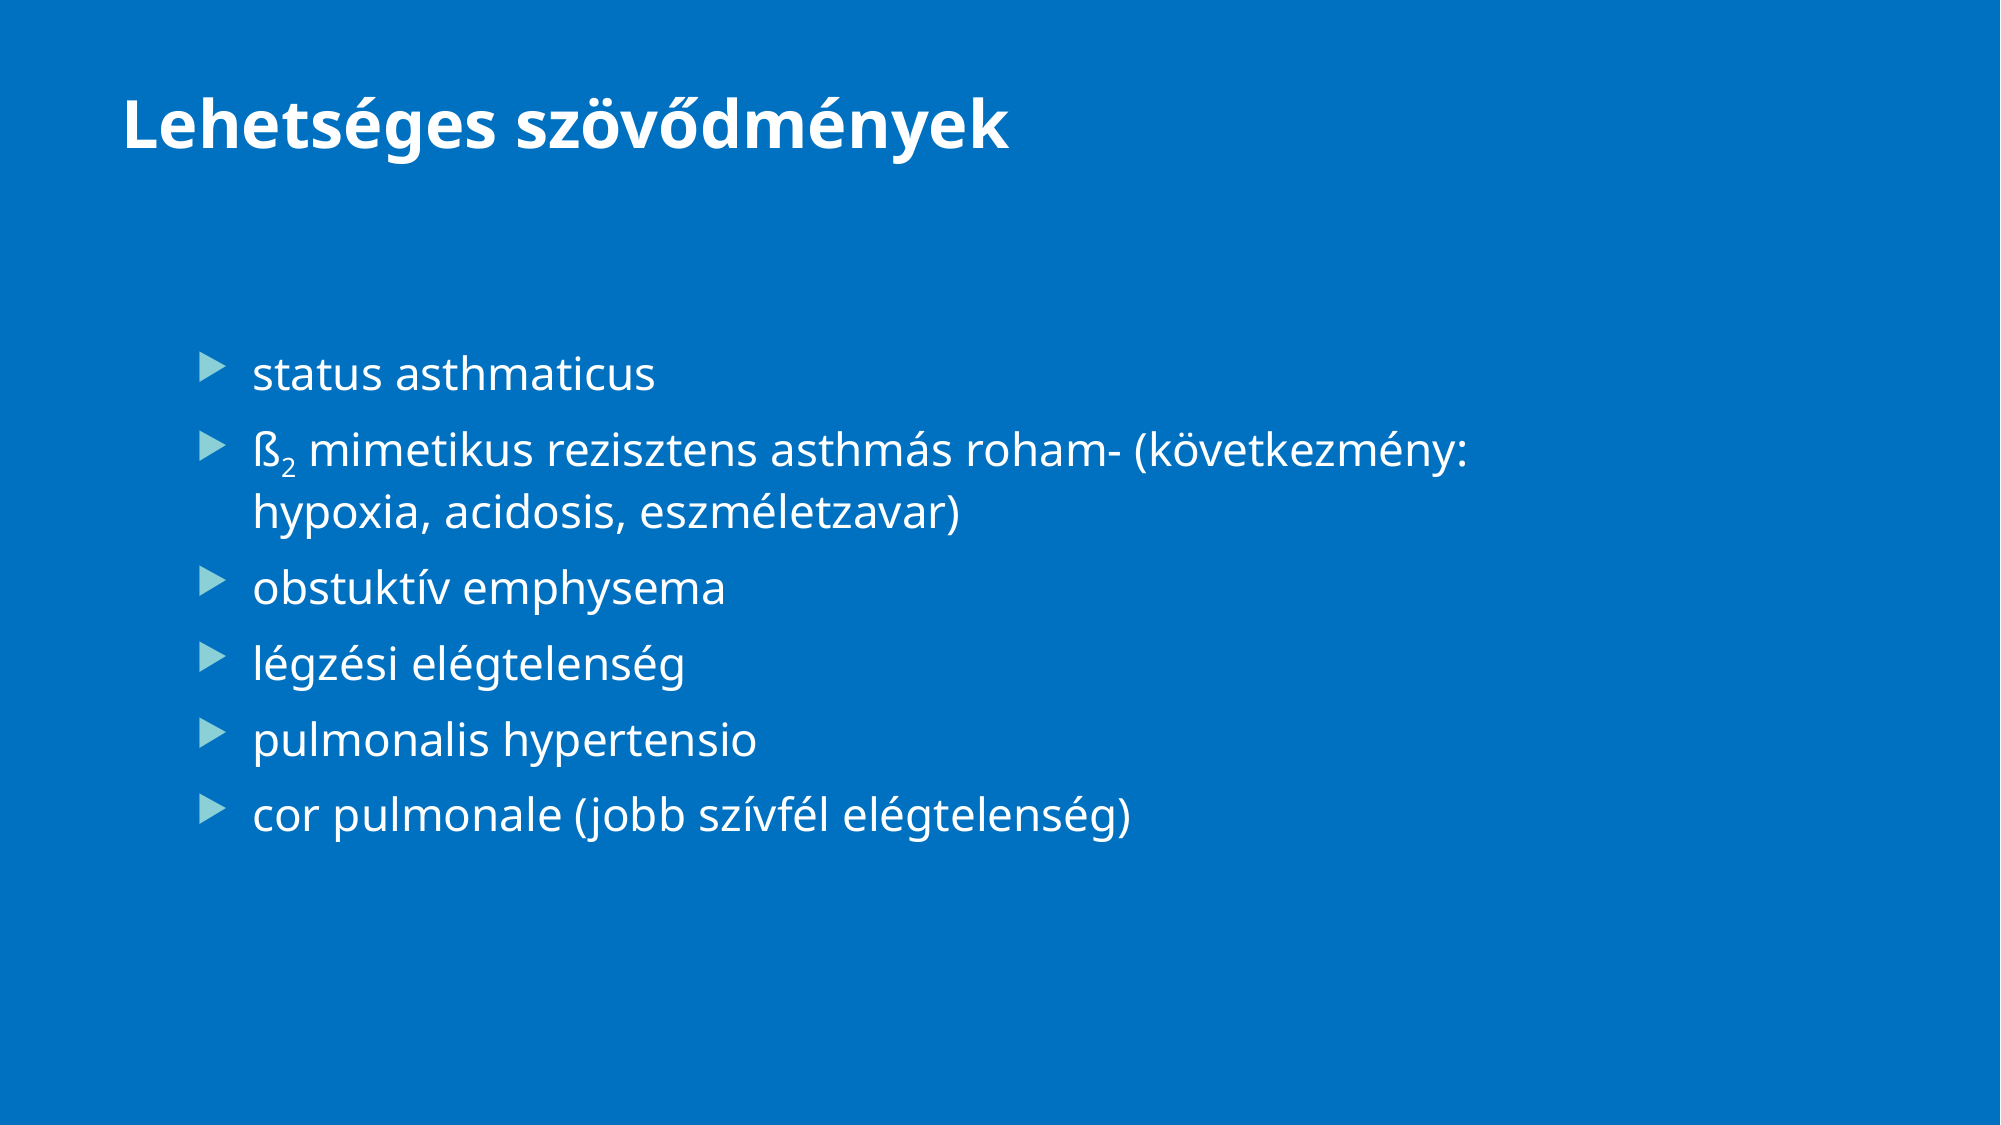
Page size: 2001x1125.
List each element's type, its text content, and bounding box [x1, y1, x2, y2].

list status asthmaticus ß2 mimetikus rezisztens asthmás roham- (következmény: hypoxia, acidosis, eszméletzavar) obstuktív emphysema légzési elégtelenség pulmonalis hypertensio cor pulmonale (jobb szívfél elégtelenség) [181, 336, 1649, 1025]
title Lehetséges szövődmények [106, 74, 1649, 304]
